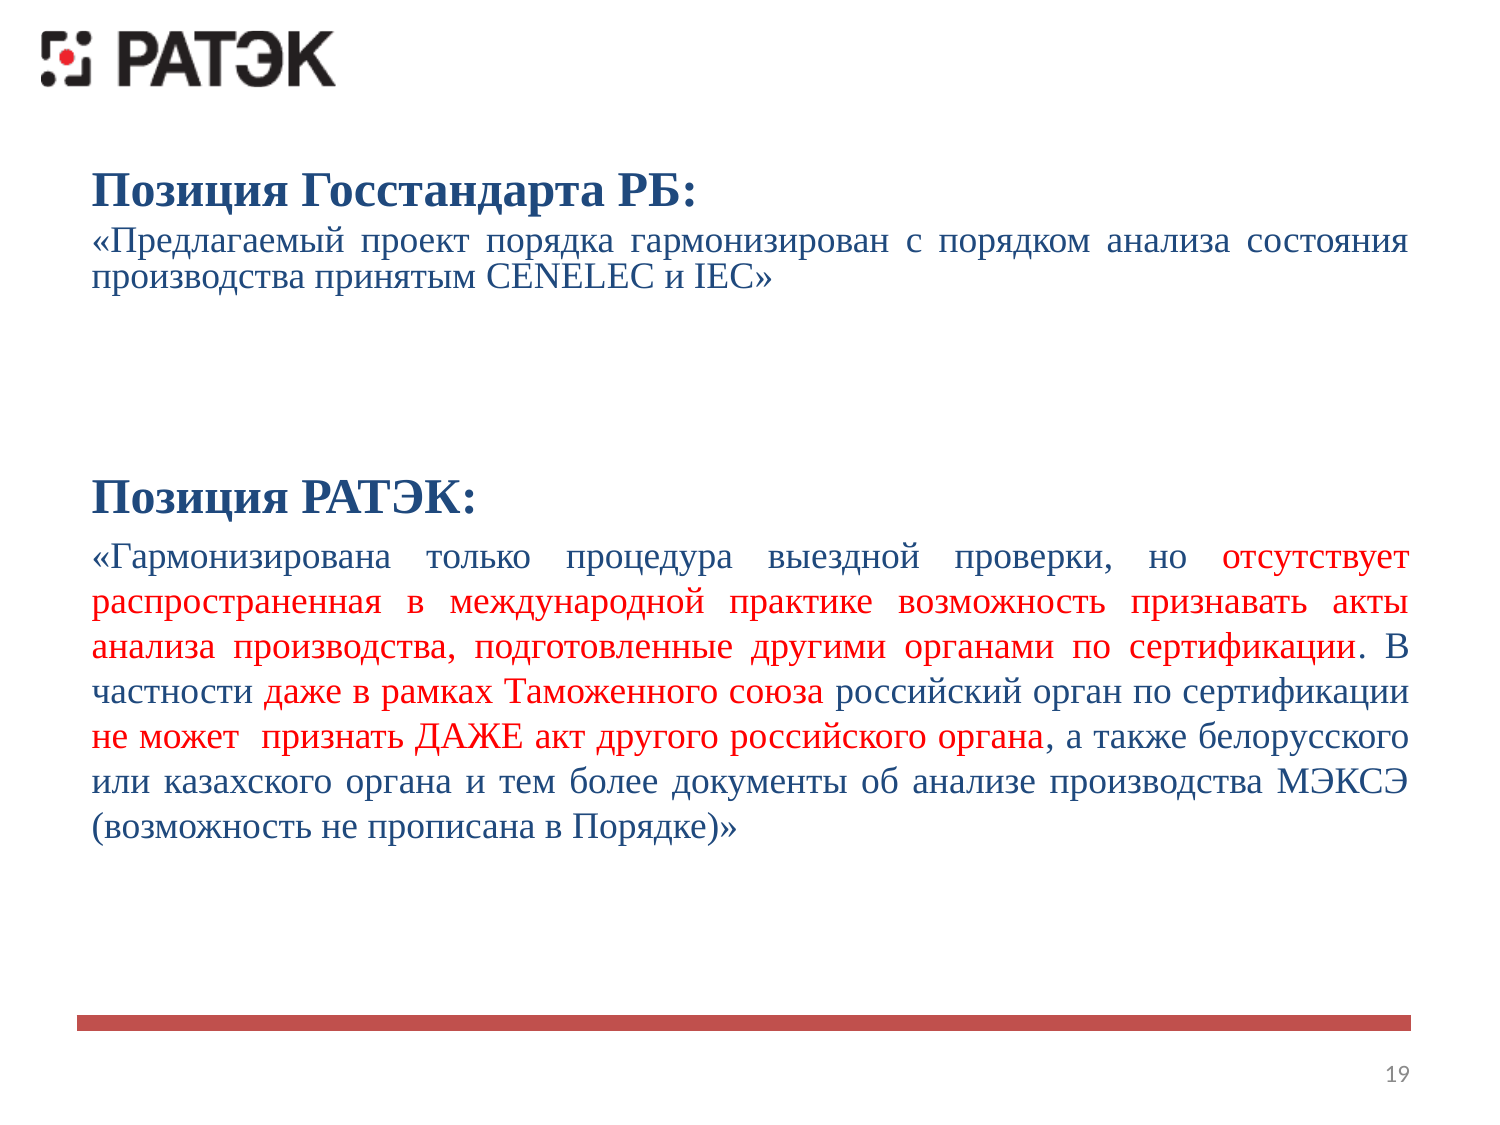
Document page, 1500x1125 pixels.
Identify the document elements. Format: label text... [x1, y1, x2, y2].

slide_number 19 [1074, 1042, 1425, 1103]
picture [41, 30, 339, 88]
text_box Позиция РАТЭК: «Гармонизирована только процедура выездной проверки, но отсутствует распространенная в международной практике возможность признавать акты анализа производства, подготовленные другими органами по сертификации. В частности даже в рамках Таможенного союза российский орган по сертификации не может признать ДАЖЕ акт другого российского органа, а также белорусского или казахского органа и тем более документы об анализе производства МЭКСЭ (возможность не прописана в Порядке)» [76, 456, 1425, 882]
list Позиция Госстандарта РБ: «Предлагаемый проект порядка гармонизирован с порядком анализа состояния производства принятым CENELEC и IEC» [76, 149, 1425, 362]
